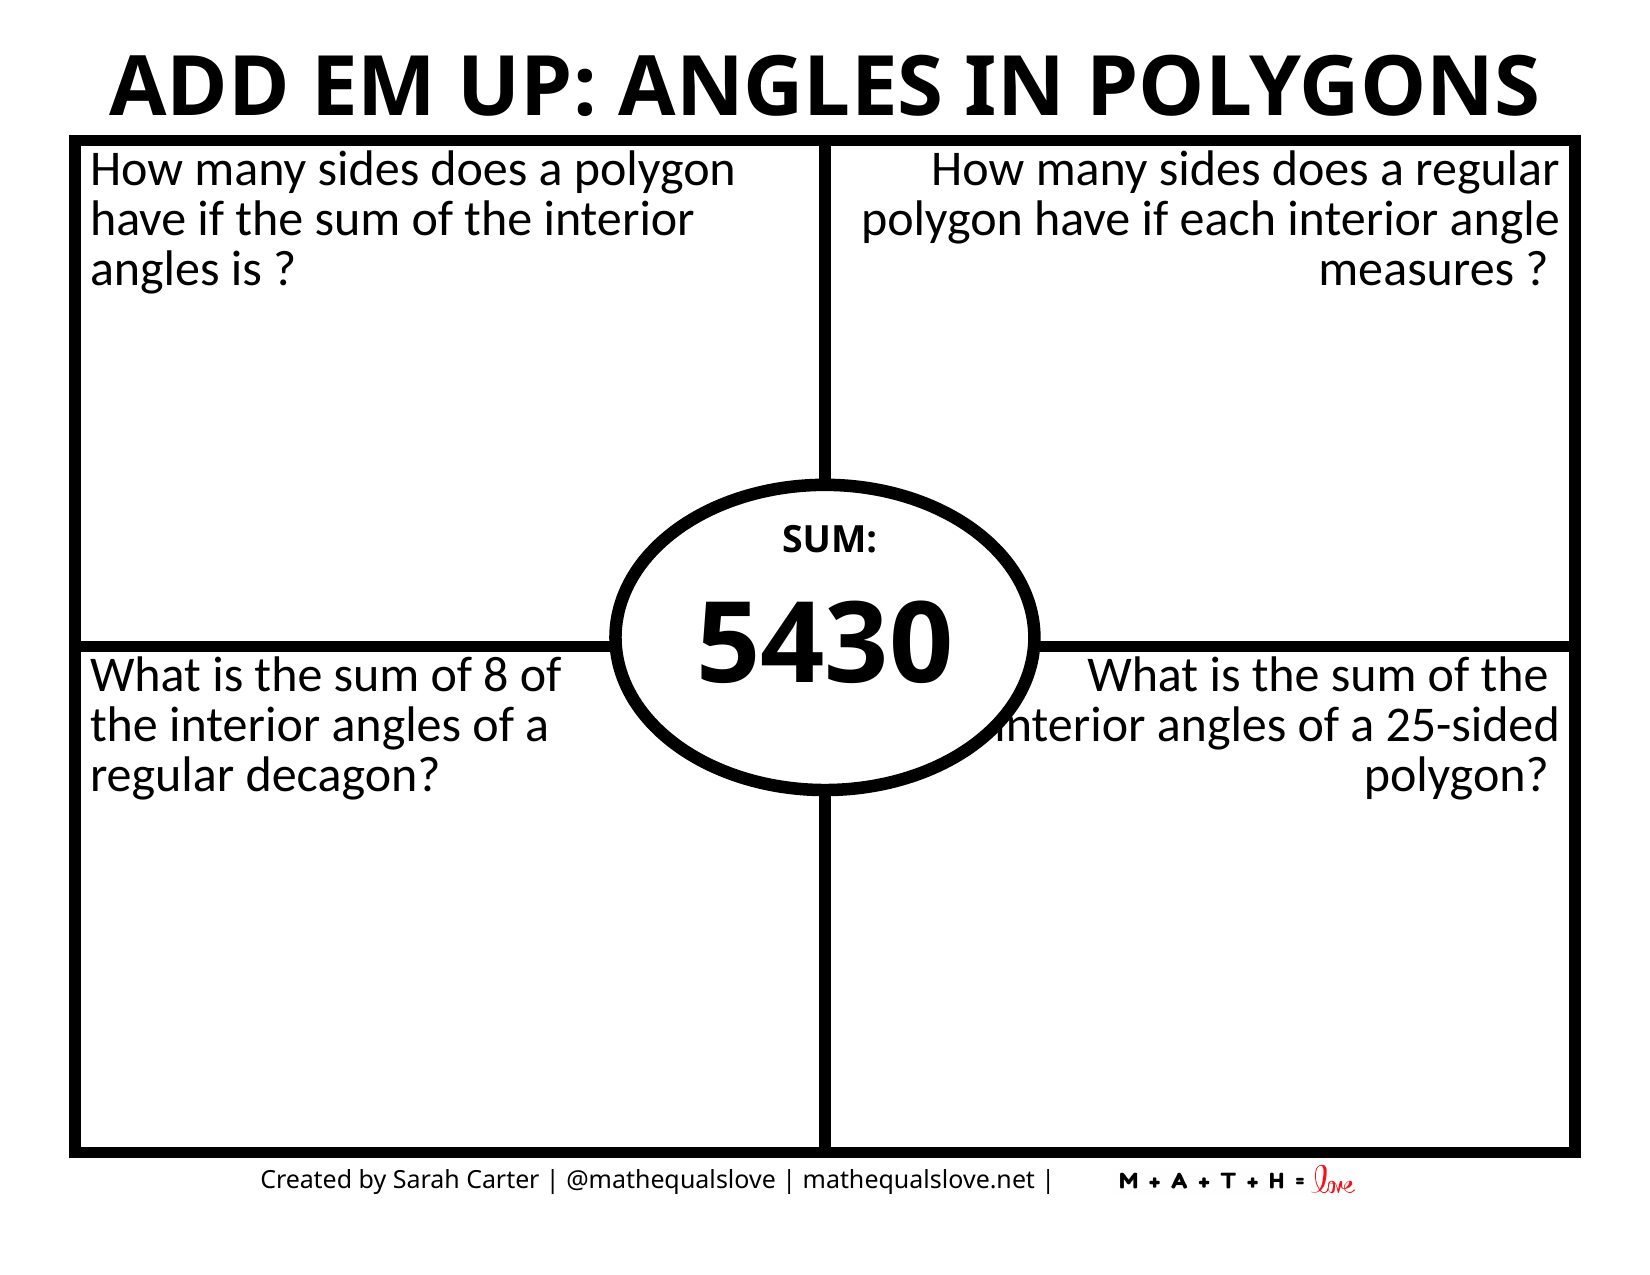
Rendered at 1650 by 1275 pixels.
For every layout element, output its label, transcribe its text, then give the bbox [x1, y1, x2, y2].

text_box SUM: [767, 507, 911, 568]
text_box 5430 [614, 483, 1036, 792]
text_box ADD EM UP: ANGLES IN POLYGONS [74, 24, 1575, 140]
text_box Created by Sarah Carter | @mathequalslove | mathequalslove.net | [245, 1156, 1650, 1201]
picture [1111, 1163, 1361, 1196]
